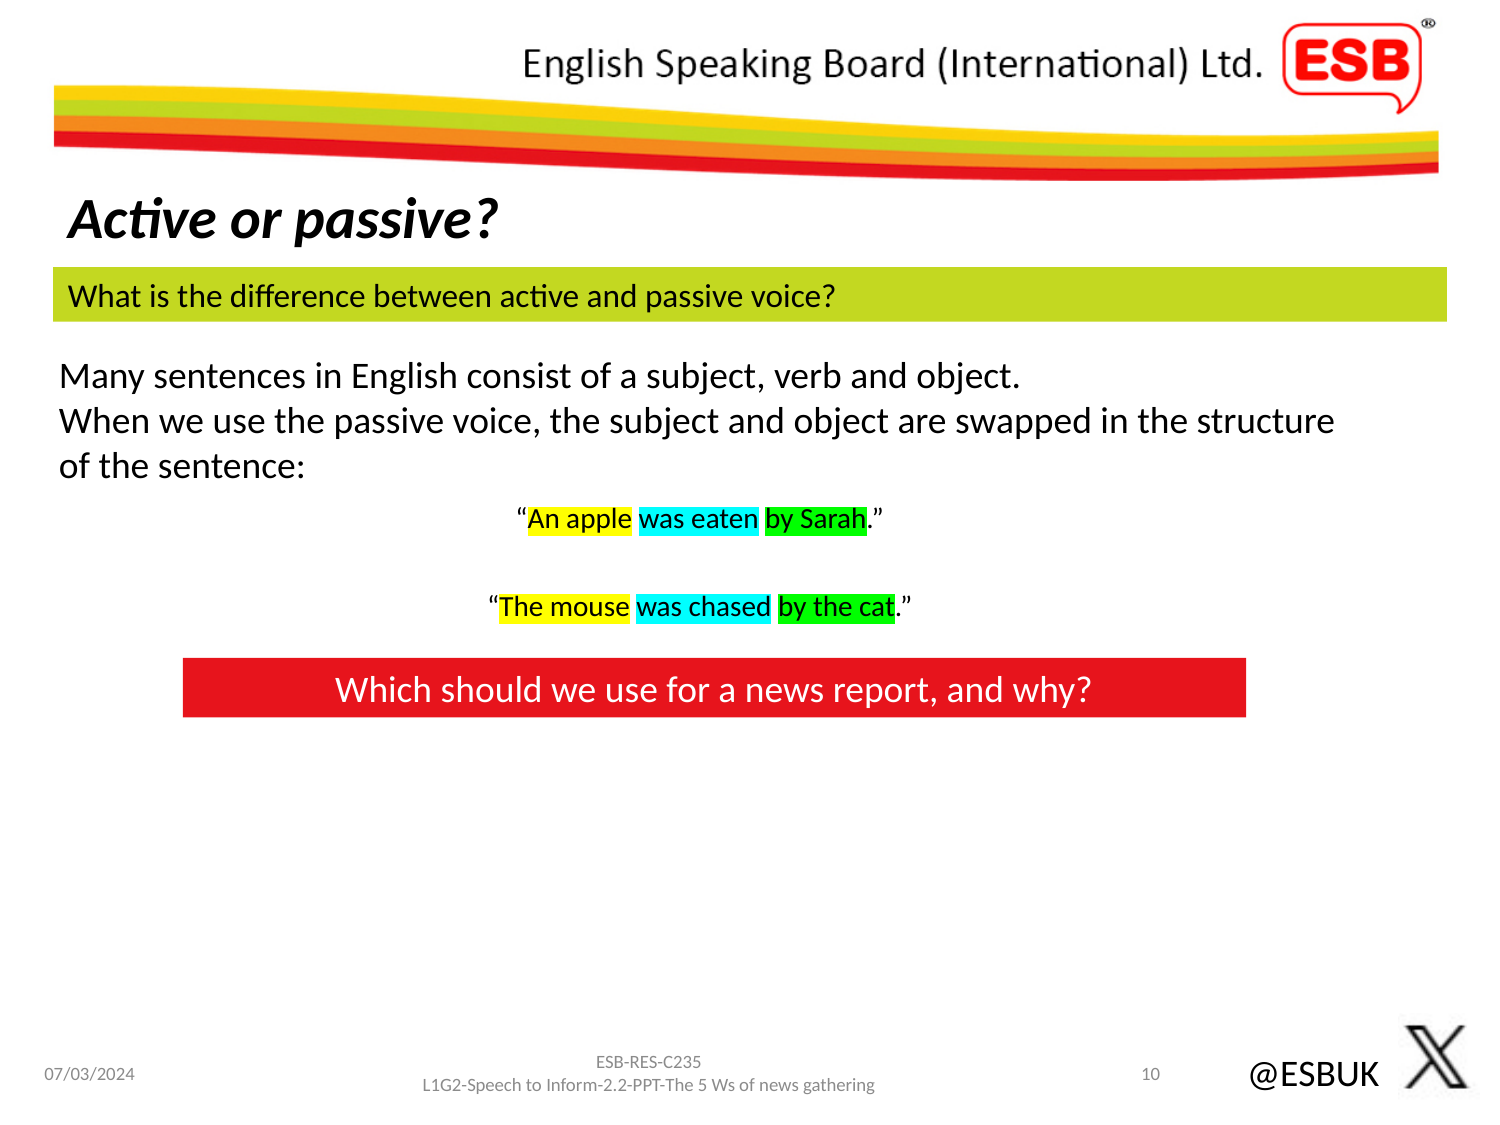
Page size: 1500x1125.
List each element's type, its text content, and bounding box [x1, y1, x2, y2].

picture [0, 0, 1500, 189]
title Active or passive? [53, 172, 1347, 267]
text_box “The mouse was chased by the cat.” [324, 579, 1075, 630]
picture [1398, 1013, 1480, 1102]
text_box What is the difference between active and passive voice? [53, 267, 1447, 322]
slide_number 10 [930, 1042, 1176, 1103]
footer ESB-RES-C235 L1G2-Speech to Inform-2.2-PPT-The 5 Ws of news gathering [395, 1042, 902, 1103]
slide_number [29, 1042, 367, 1103]
text_box Which should we use for a news report, and why? [182, 657, 1247, 718]
text_box Many sentences in English consist of a subject, verb and object. When we use the passive voice, the subject and object are swapped in the structure of the sentence: [44, 343, 1368, 494]
text_box “An apple was eaten by Sarah.” [324, 494, 1075, 542]
